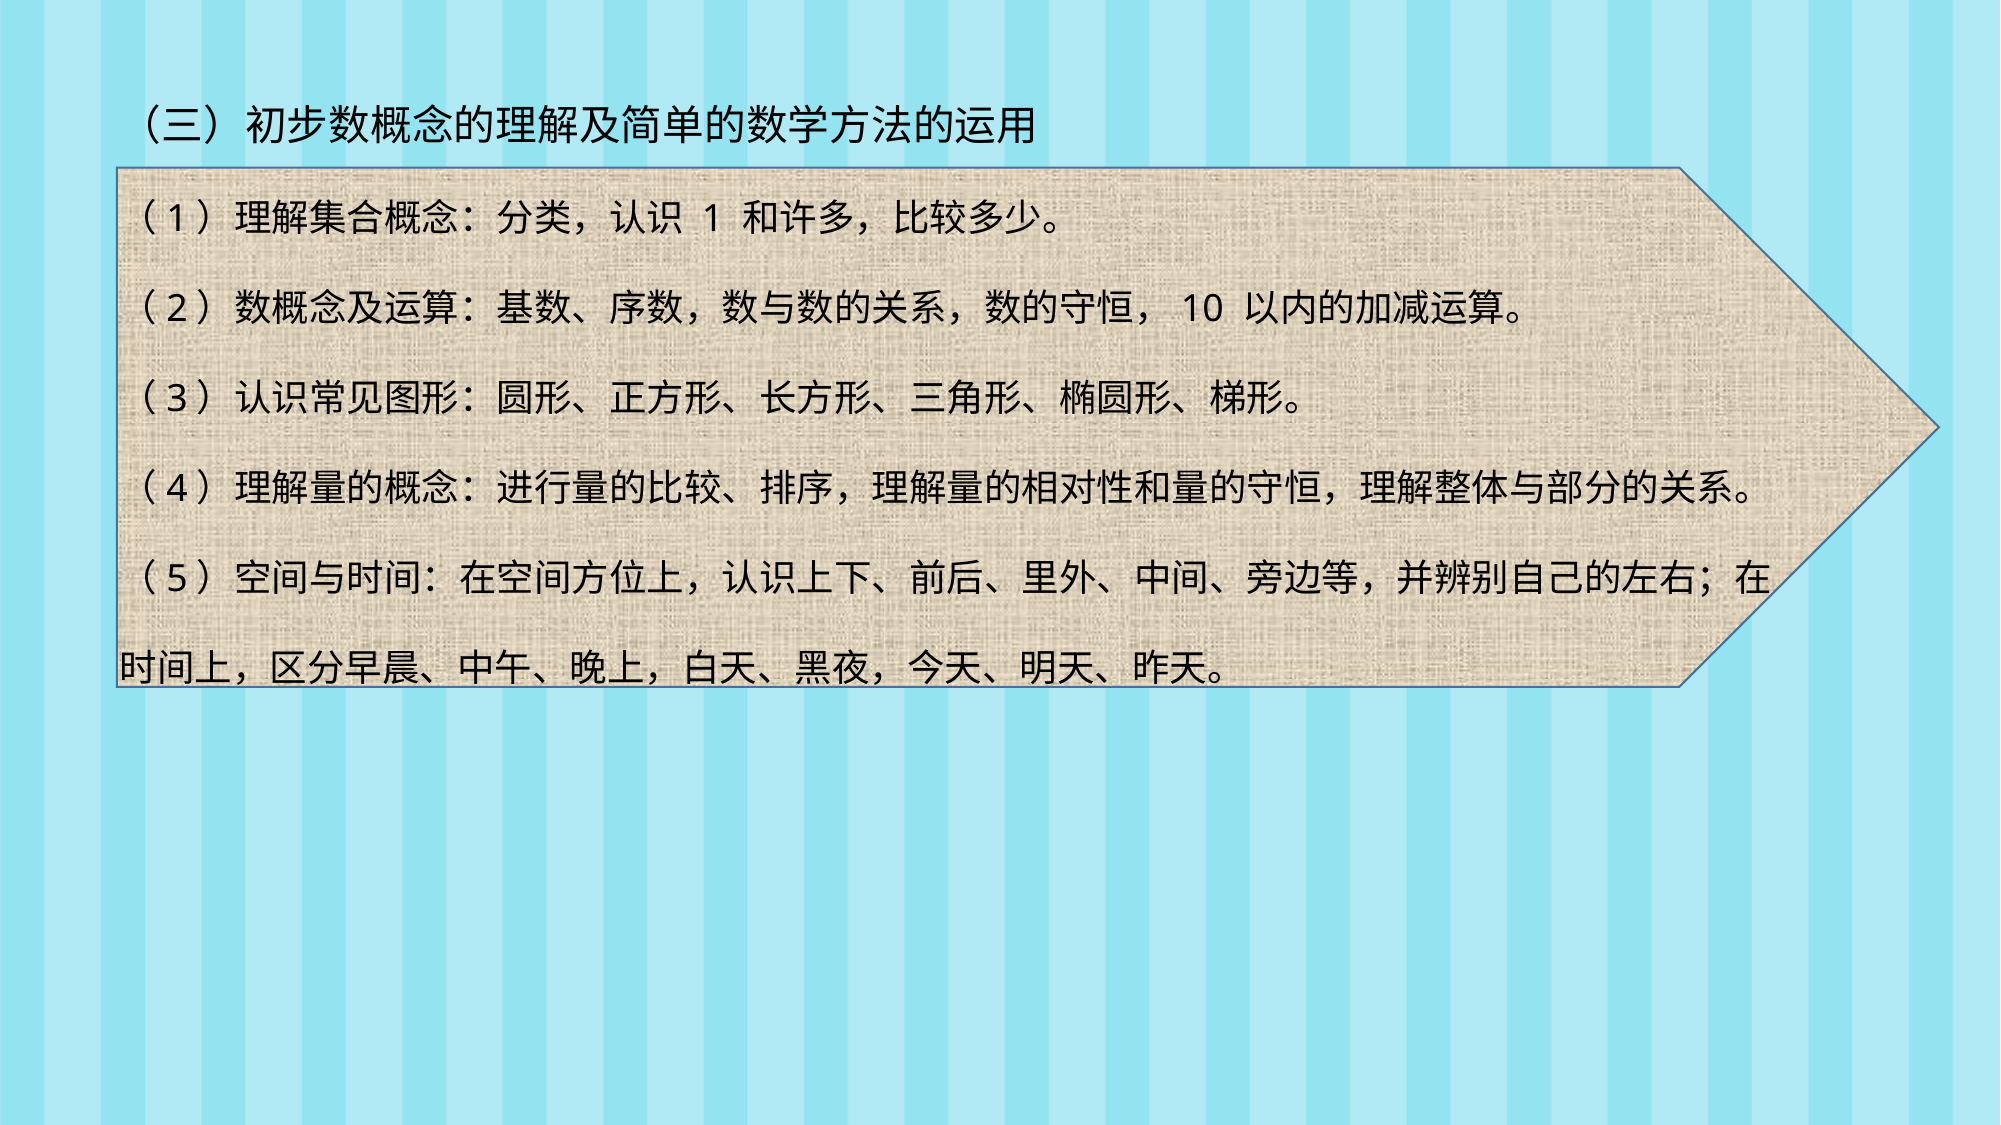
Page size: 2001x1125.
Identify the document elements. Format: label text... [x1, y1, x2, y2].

text_box [1815, 301, 1941, 553]
text_box （三）初步数概念的理解及简单的数学方法的运用 （1）理解集合概念：分类，认识 1 和许多，比较多少。 （2）数概念及运算：基数、序数，数与数的关系，数的守恒，10 以内的加减运算。 （3）认识常见图形：圆形、正方形、长方形、三角形、椭圆形、梯形。 （4）理解量的概念：进行量的比较、排序，理解量的相对性和量的守恒，理解整体与部分的关系。 （5）空间与时间：在空间方位上，认识上下、前后、里外、中间、旁边等，并辨别自己的左右；在时间上，区分早晨、中午、晚上，白天、黑夜，今天、明天、昨天。 [105, 41, 1815, 697]
picture [0, 0, 2000, 1125]
